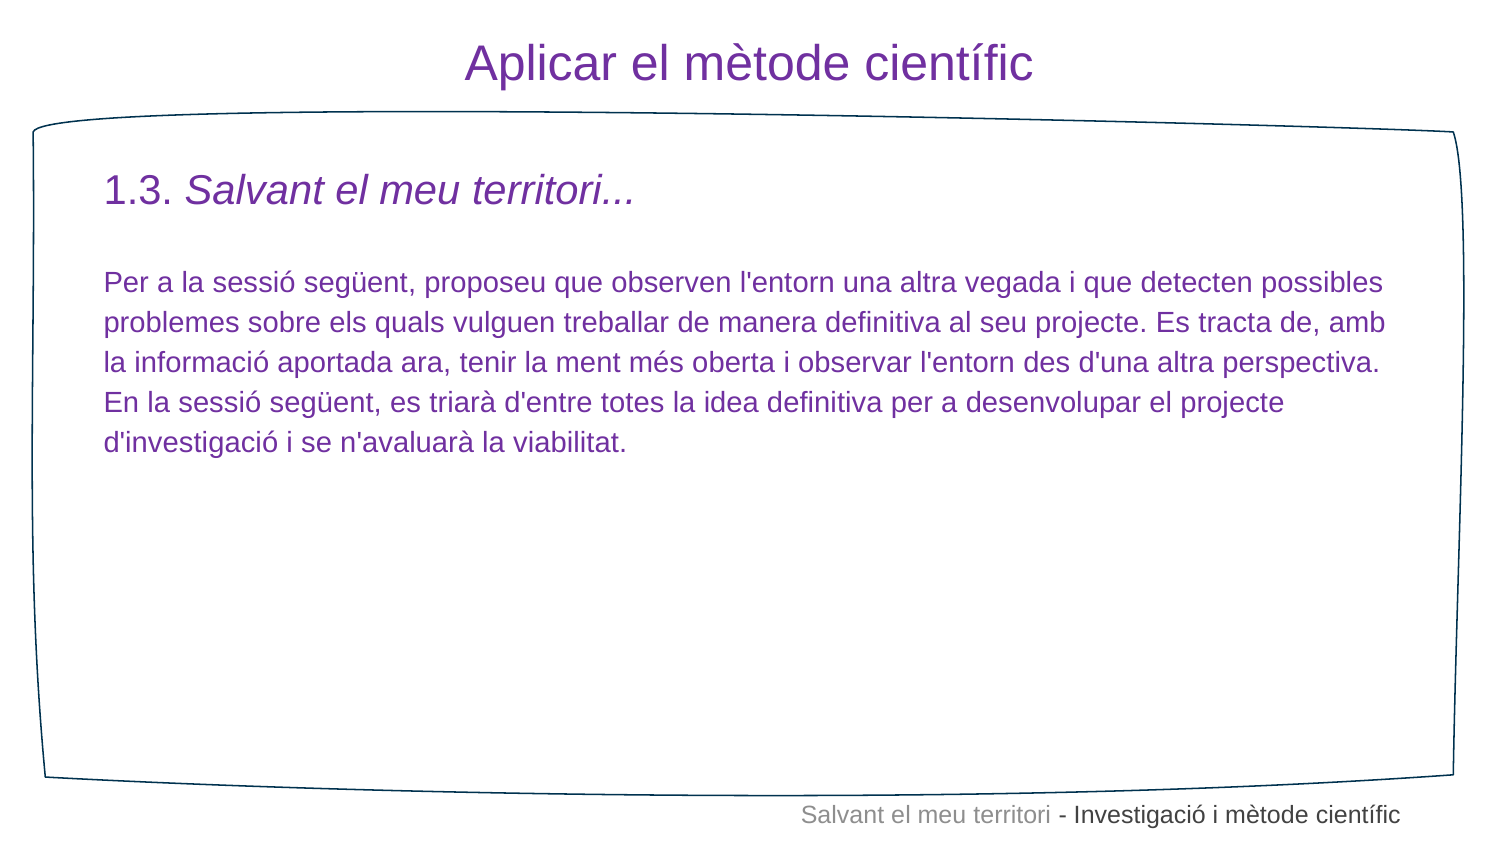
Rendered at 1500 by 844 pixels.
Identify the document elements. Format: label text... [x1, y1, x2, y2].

list Per a la sessió següent, proposeu que observen l'entorn una altra vegada i que detecten possibles problemes sobre els quals vulguen treballar de manera definitiva al seu projecte. Es tracta de, amb la informació aportada ara, tenir la ment més oberta i observar l'entorn des d'una altra perspectiva. En la sessió següent, es triarà d'entre totes la idea definitiva per a desenvolupar el projecte d'investigació i se n'avaluarà la viabilitat. [88, 242, 1417, 747]
text_box Aplicar el mètode científic [0, 20, 1499, 106]
text_box 1.3. Salvant el meu territori... [88, 147, 1417, 234]
text_box Salvant el meu territori - Investigació i mètode científic [88, 790, 1417, 844]
text_box [32, 111, 1464, 790]
